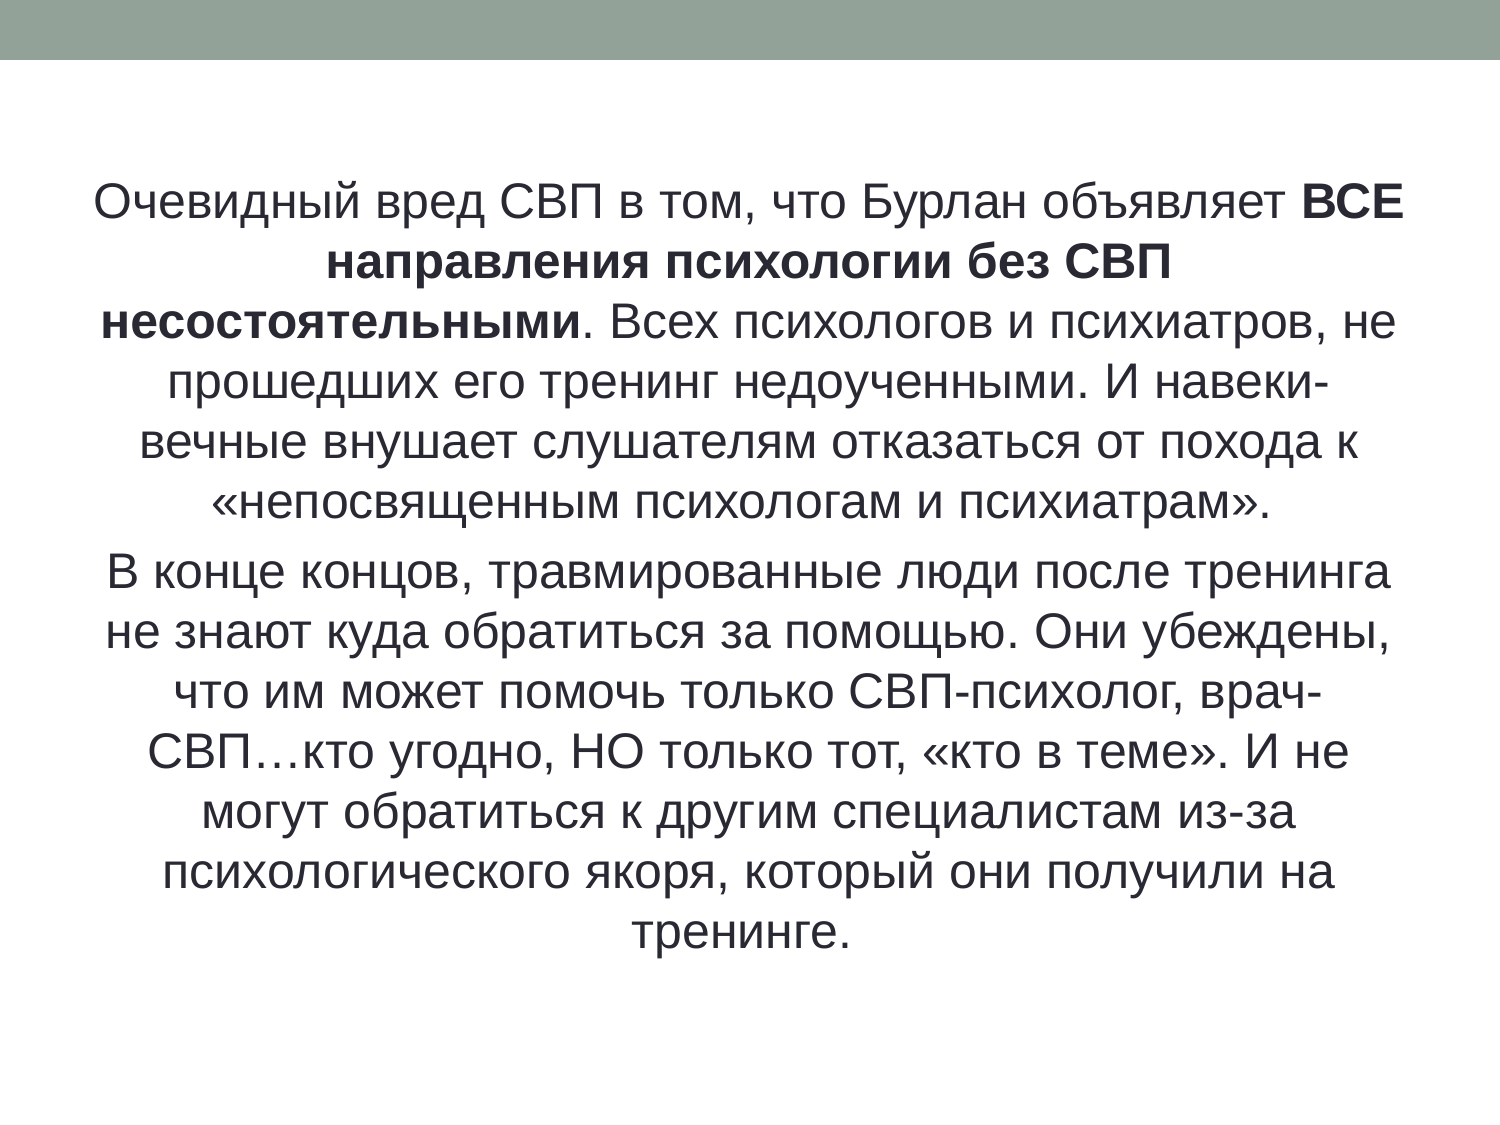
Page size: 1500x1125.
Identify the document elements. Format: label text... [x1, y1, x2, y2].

list Очевидный вред СВП в том, что Бурлан объявляет ВСЕ направления психологии без СВП несостоятельными. Всех психологов и психиатров, не прошедших его тренинг недоученными. И навеки-вечные внушает слушателям отказаться от похода к «непосвященным психологам и психиатрам». В конце концов, травмированные люди после тренинга не знают куда обратиться за помощью. Они убеждены, что им может помочь только СВП-психолог, врач- СВП…кто угодно, НО только тот, «кто в теме». И не могут обратиться к другим специалистам из-за психологического якоря, который они получили на тренинге. [75, 160, 1424, 1063]
